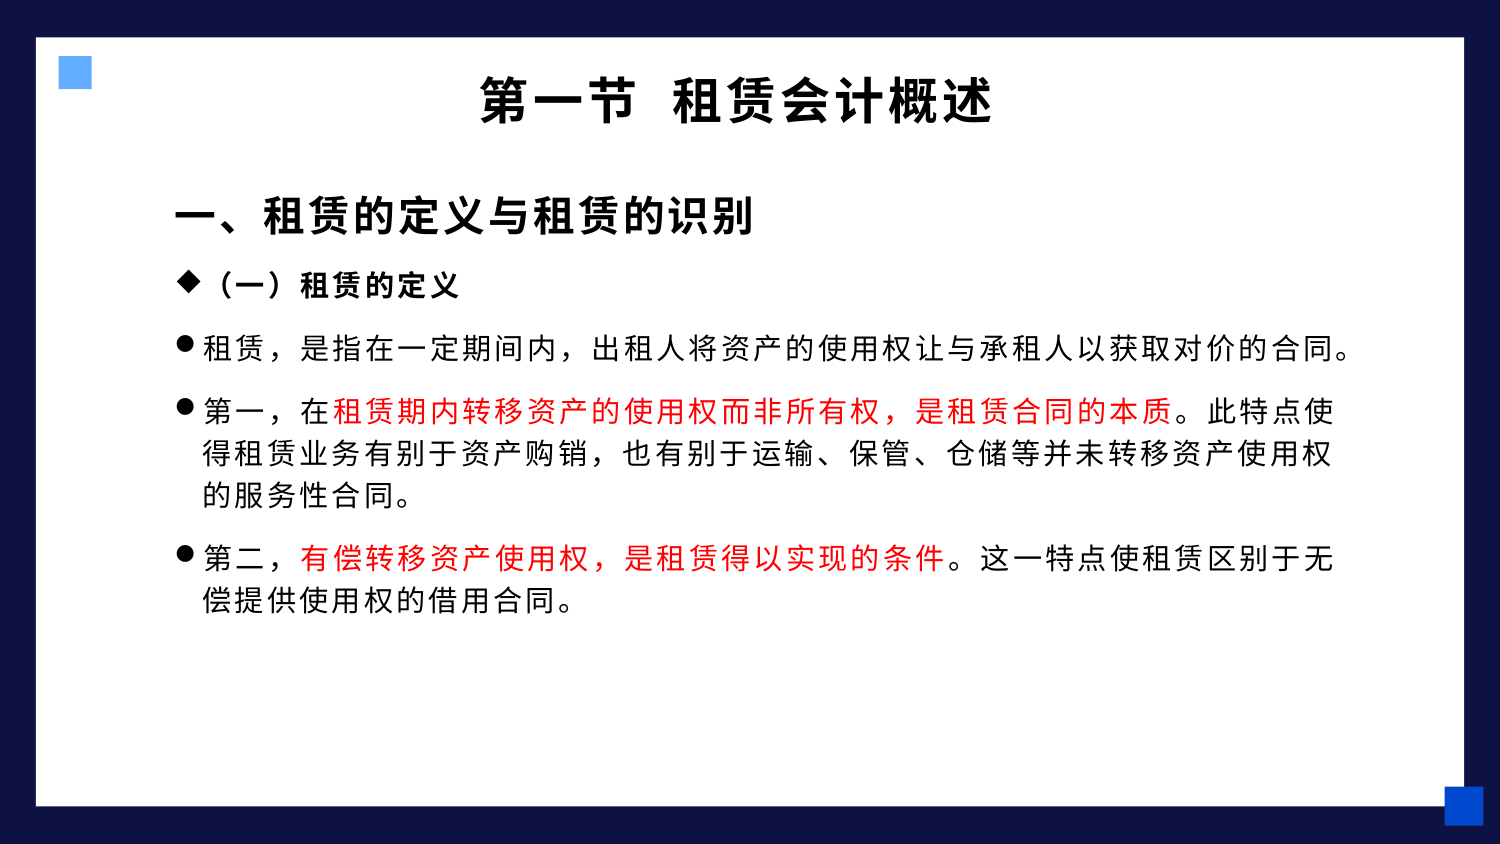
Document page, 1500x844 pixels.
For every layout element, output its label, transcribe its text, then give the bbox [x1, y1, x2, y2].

list 一、租赁的定义与租赁的识别 （一）租赁的定义 租赁，是指在一定期间内，出租人将资产的使用权让与承租人以获取对价的合同。 第一，在租赁期内转移资产的使用权而非所有权，是租赁合同的本质。此特点使得租赁业务有别于资产购销，也有别于运输、保管、仓储等并未转移资产使用权的服务性合同。 第二，有偿转移资产使用权，是租赁得以实现的条件。这一特点使租赁区别于无偿提供使用权的借用合同。 [157, 179, 1365, 604]
title 第一节 租赁会计概述 [141, 48, 1327, 138]
